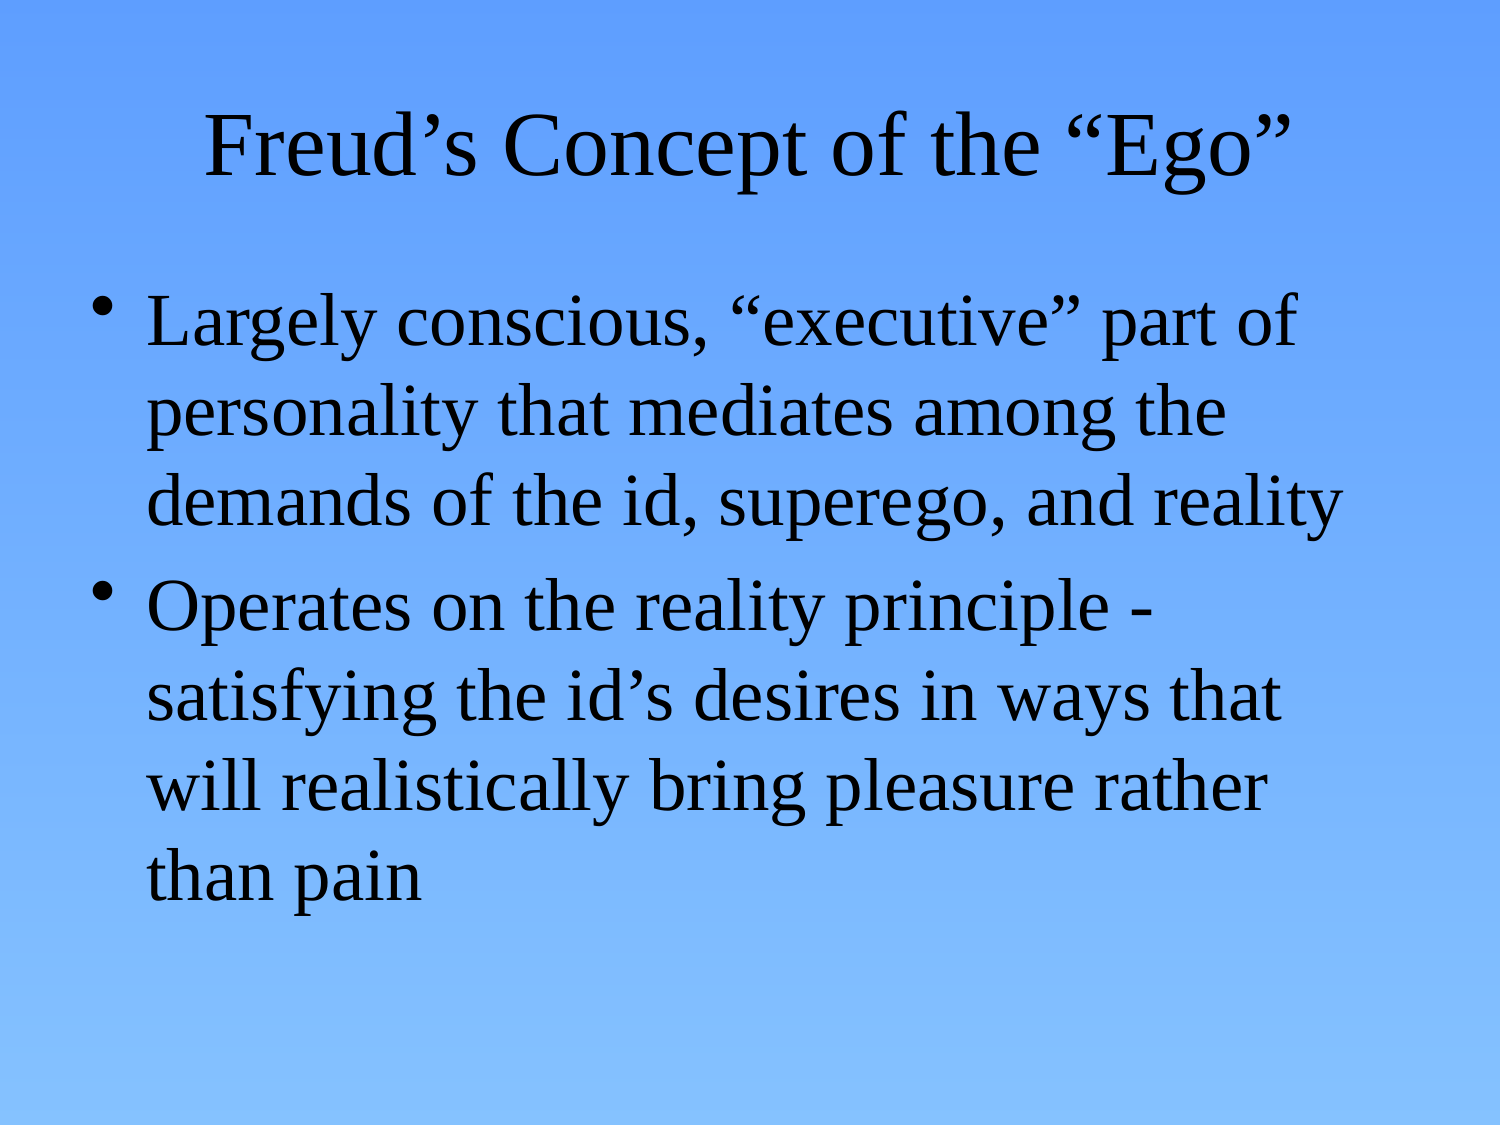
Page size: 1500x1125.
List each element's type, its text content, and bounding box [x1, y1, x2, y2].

list Largely conscious, “executive” part of personality that mediates among the demands of the id, superego, and reality Operates on the reality principle - satisfying the id’s desires in ways that will realistically bring pleasure rather than pain [74, 262, 1388, 1006]
title Freud’s Concept of the “Ego” [74, 44, 1426, 233]
